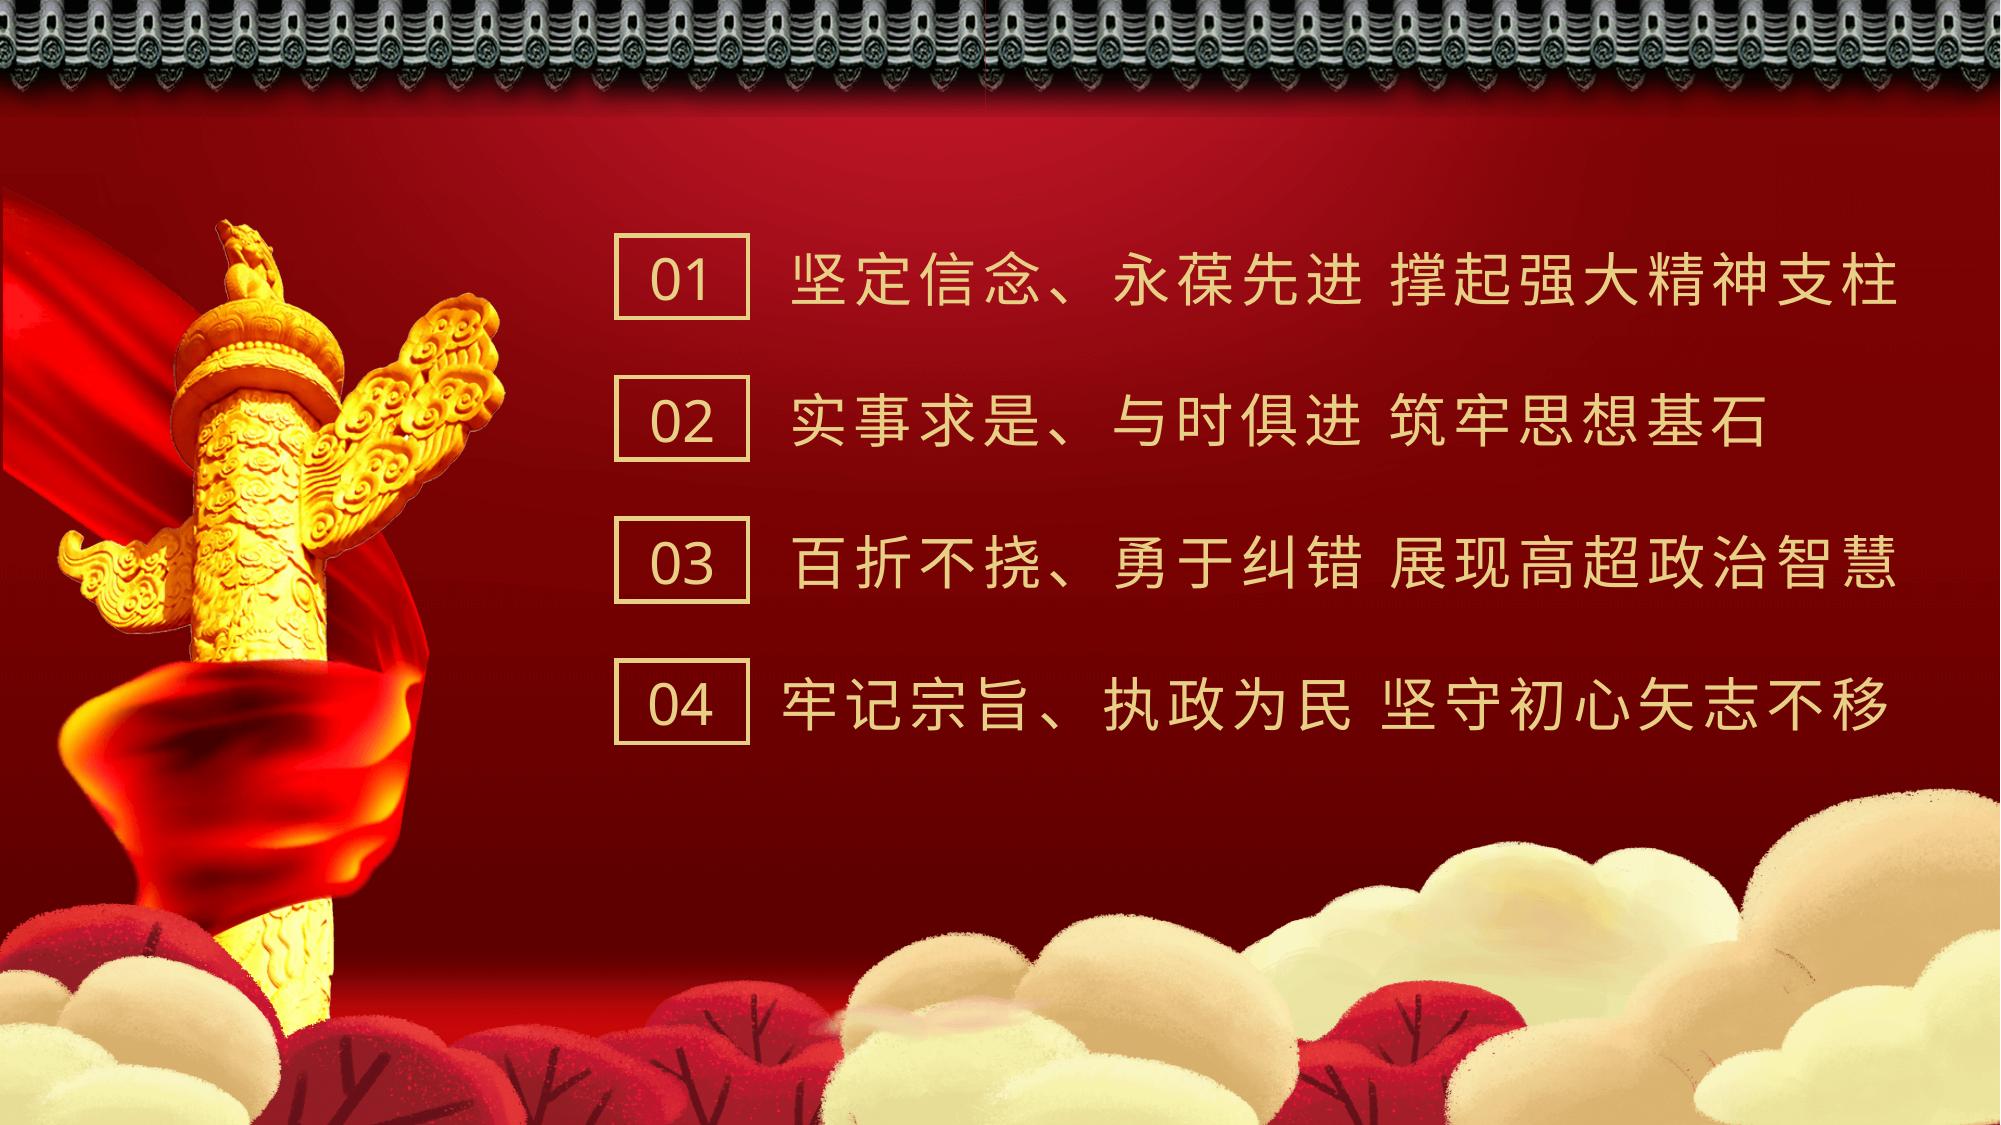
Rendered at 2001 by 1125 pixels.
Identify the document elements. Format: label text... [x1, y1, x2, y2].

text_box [612, 235, 753, 321]
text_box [616, 376, 749, 463]
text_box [616, 660, 749, 746]
text_box 坚定信念、永葆先进 撑起强大精神支柱 [775, 235, 1915, 321]
text_box 百折不挠、勇于纠错 展现高超政治智慧 [775, 518, 1915, 604]
picture [0, 0, 2001, 1125]
text_box 实事求是、与时俱进 筑牢思想基石 [774, 377, 1785, 462]
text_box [616, 518, 749, 605]
text_box 牢记宗旨、执政为民 坚守初心矢志不移 [765, 660, 1981, 746]
